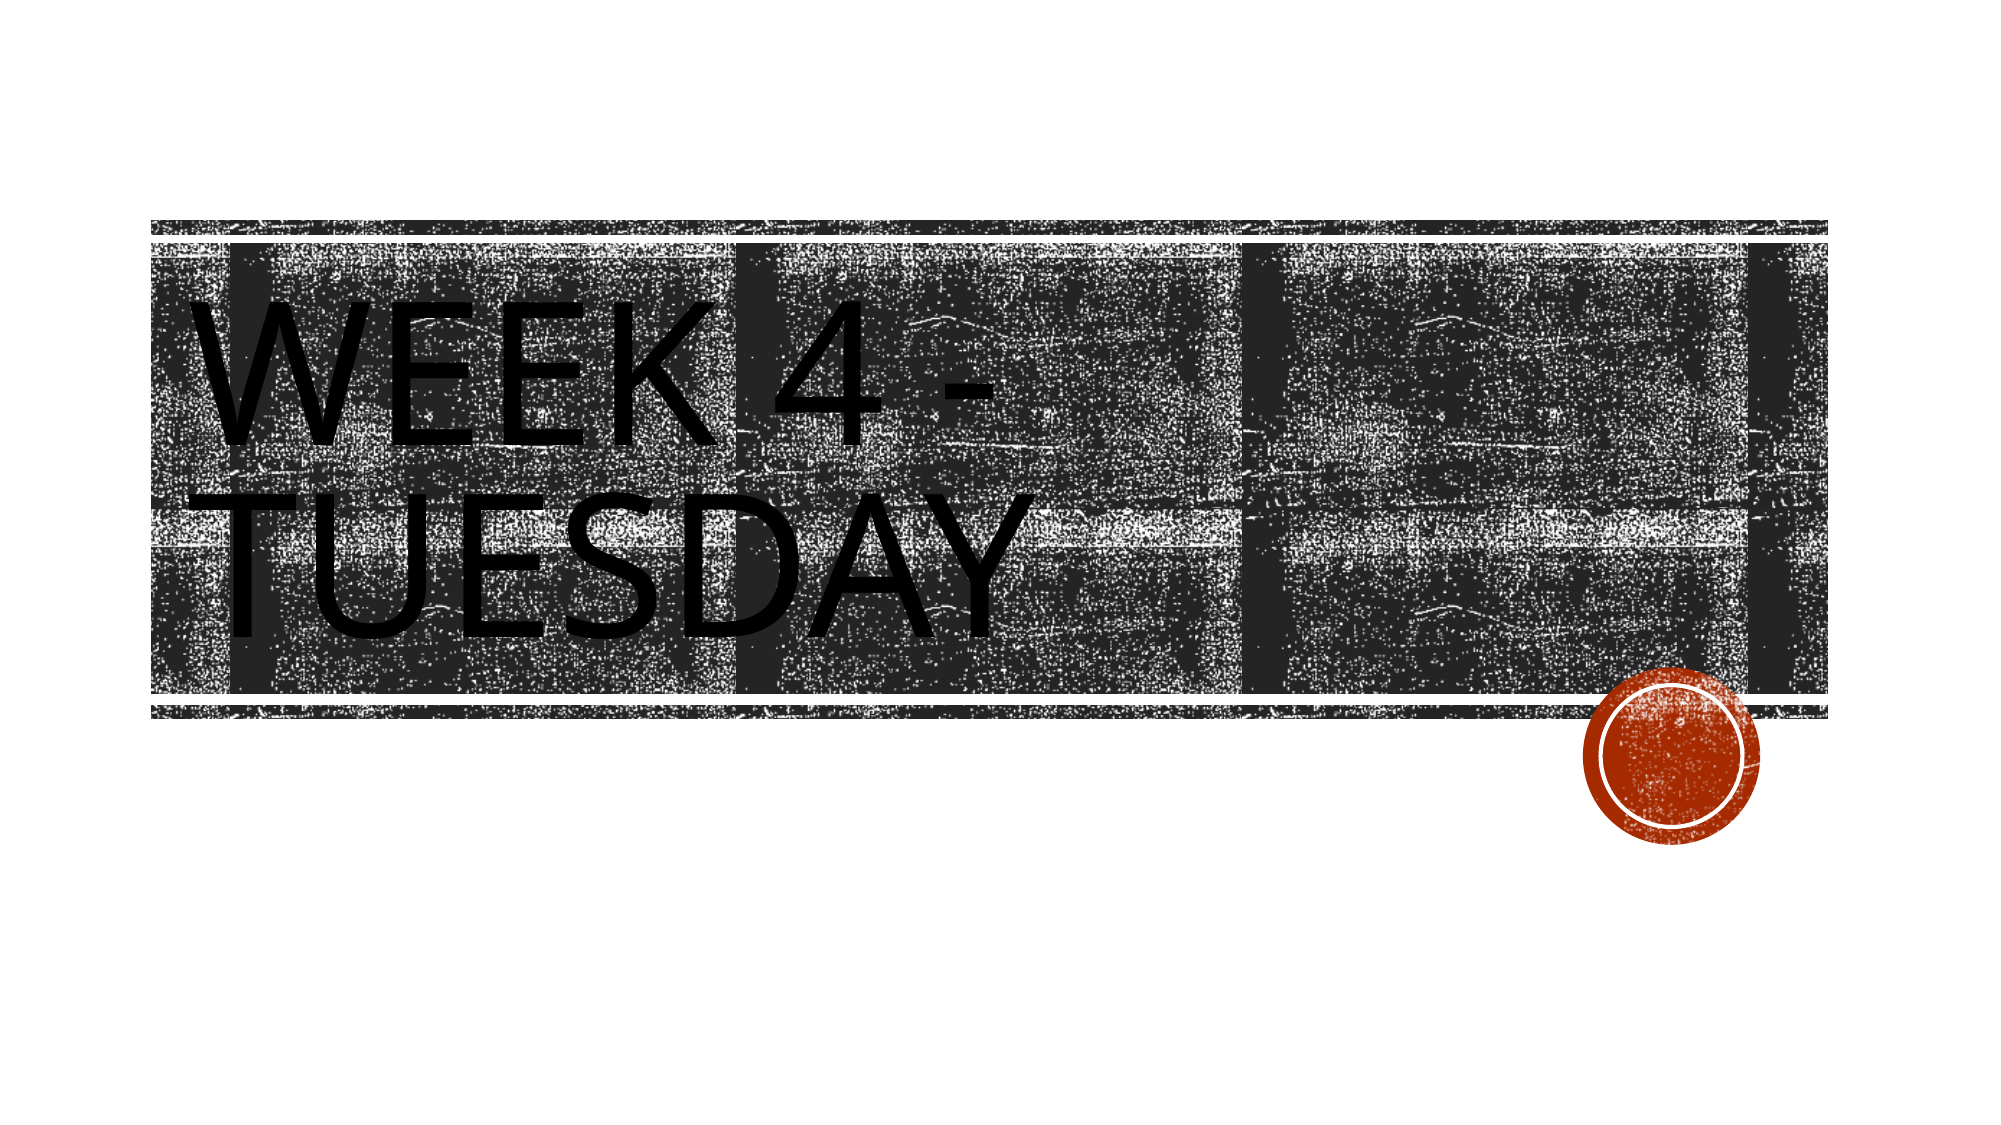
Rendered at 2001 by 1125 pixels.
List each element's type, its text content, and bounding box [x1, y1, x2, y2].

title Week 4 - Tuesday [172, 234, 1808, 733]
